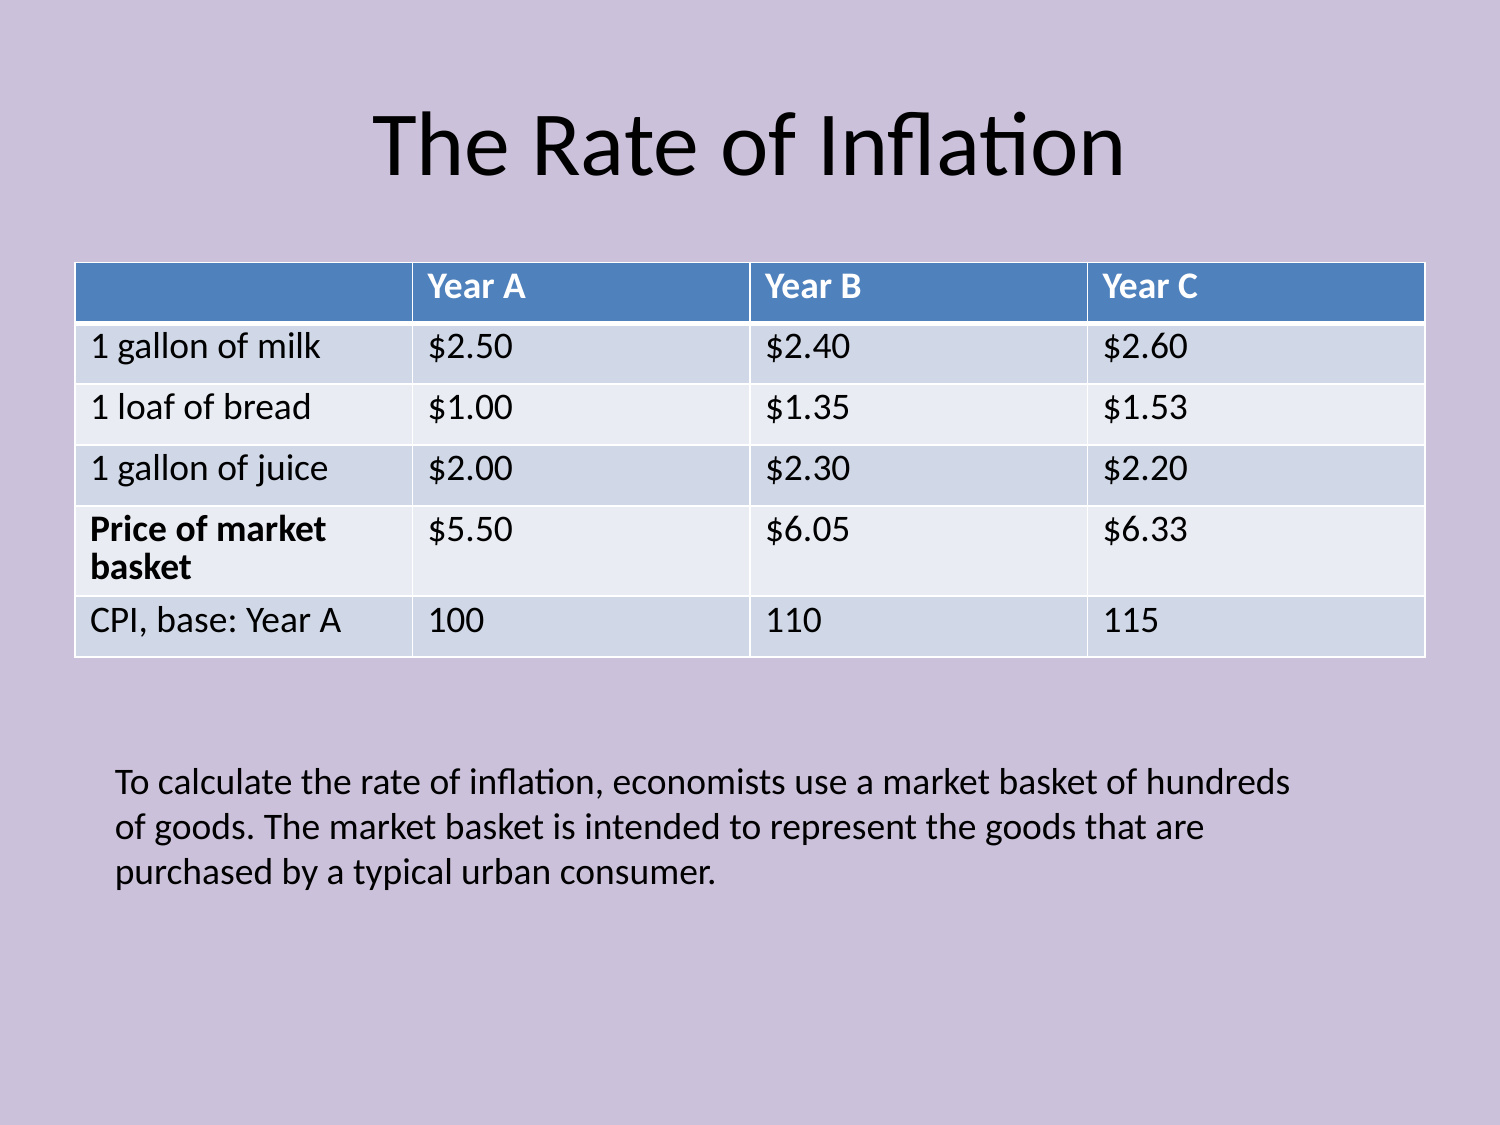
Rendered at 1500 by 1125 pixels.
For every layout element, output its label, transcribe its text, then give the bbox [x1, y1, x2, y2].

table_cell $1.00 [413, 385, 749, 444]
table_cell $2.20 [1088, 446, 1424, 505]
table_cell $2.60 [1088, 326, 1424, 383]
table_cell $1.53 [1088, 385, 1424, 444]
table_cell 1 gallon of juice [76, 446, 412, 505]
table_cell $2.00 [413, 446, 749, 505]
table_cell $5.50 [413, 507, 749, 595]
text_box To calculate the rate of inflation, economists use a market basket of hundreds of goods. The market basket is intended to represent the goods that are purchased by a typical urban consumer. [99, 749, 1325, 900]
table_cell $2.50 [413, 326, 749, 383]
title The Rate of Inflation [75, 45, 1425, 233]
table_header Year B [751, 263, 1087, 321]
table_cell 110 [751, 597, 1087, 656]
table_cell $1.35 [751, 385, 1087, 444]
table_cell CPI, base: Year A [76, 597, 412, 656]
table_cell Price of market basket [76, 507, 412, 595]
table_cell $2.40 [751, 326, 1087, 383]
table_header Year C [1088, 263, 1424, 321]
table_cell $6.05 [751, 507, 1087, 595]
table_cell 1 loaf of bread [76, 385, 412, 444]
table_cell 115 [1088, 597, 1424, 656]
table_cell $2.30 [751, 446, 1087, 505]
table_header Year A [413, 263, 749, 321]
table_cell $6.33 [1088, 507, 1424, 595]
table_header [76, 263, 412, 321]
table_cell 1 gallon of milk [76, 326, 412, 383]
table_cell 100 [413, 597, 749, 656]
